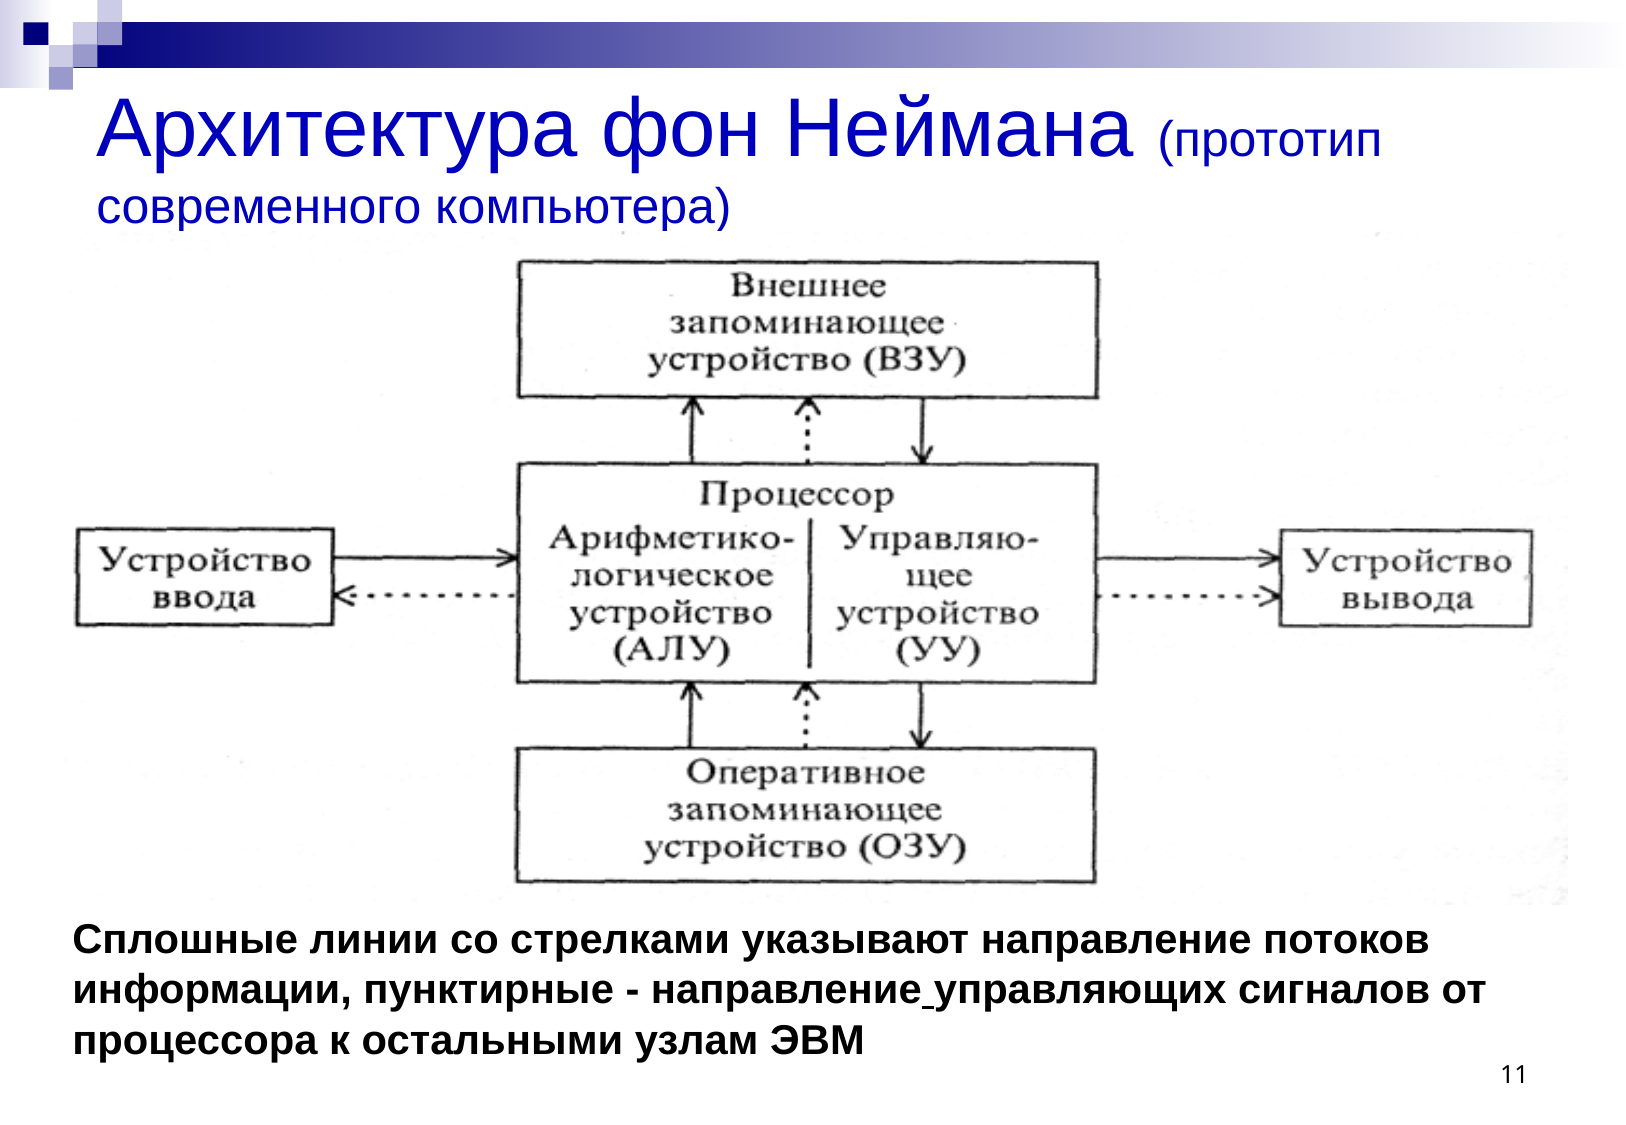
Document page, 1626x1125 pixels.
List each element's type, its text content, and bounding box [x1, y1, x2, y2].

picture [57, 231, 1568, 906]
title Архитектура фон Неймана (прототип современного компьютера) [81, 75, 1544, 230]
slide_number 11 [1164, 1070, 1544, 1100]
text_box Сплошные линии со стрелками указывают направление потоков информации, пунктирные - направление управляющих сигналов от процессора к остальными узлам ЭВМ [57, 904, 1581, 1070]
